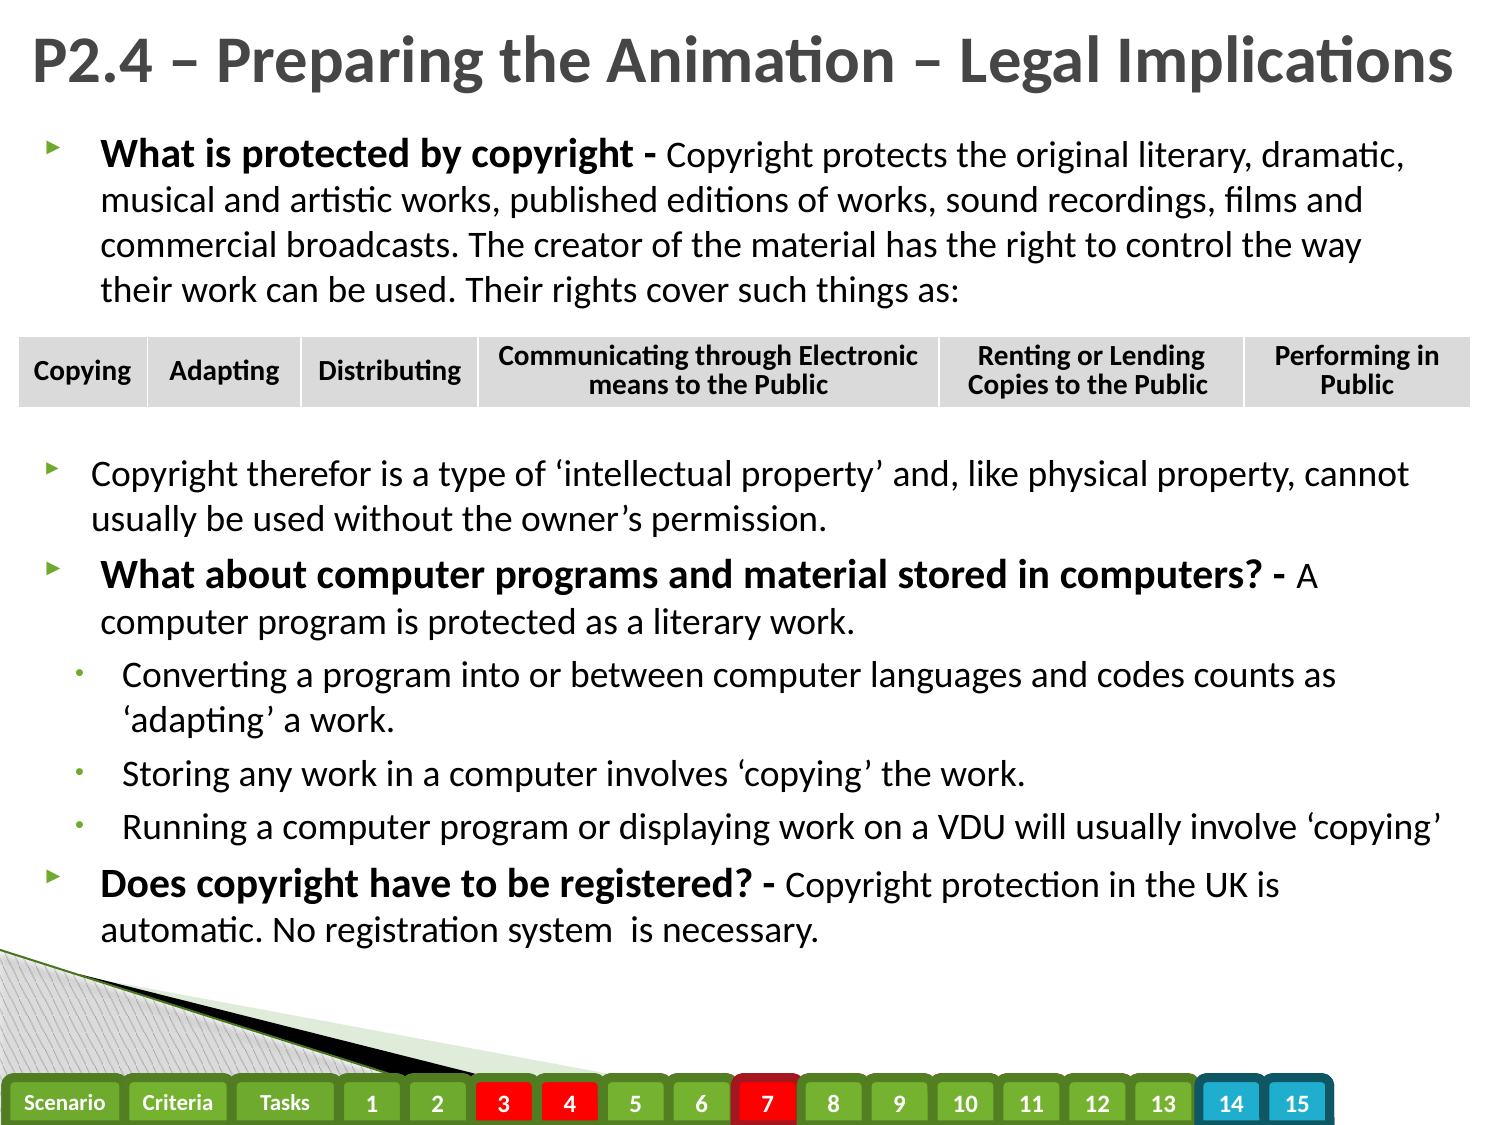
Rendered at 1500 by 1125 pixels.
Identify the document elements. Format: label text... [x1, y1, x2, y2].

table_header Communicating through Electronic means to the Public [479, 337, 938, 407]
table_header Adapting [148, 337, 300, 407]
table_header Renting or Lending Copies to the Public [940, 337, 1243, 407]
table_header Copying [19, 337, 147, 407]
list What is protected by copyright - Copyright protects the original literary, dramatic, musical and artistic works, published editions of works, sound recordings, films and commercial broadcasts. The creator of the material has the right to control the way their work can be used. Their rights cover such things as: Copyright therefor is a type of ‘intellectual property’ and, like physical property, cannot usually be used without the owner’s permission. What about computer programs and material stored in computers? - A computer program is protected as a literary work. Converting a program into or between computer languages and codes counts as ‘adapting’ a work. Storing any work in a computer involves ‘copying’ the work. Running a computer program or displaying work on a VDU will usually involve ‘copying’ Does copyright have to be registered? - Copyright protection in the UK is automatic. No registration system is necessary. [29, 118, 1459, 335]
text_box P2.4 – Preparing the Animation – Legal Implications [17, 19, 1489, 94]
table_header Performing in Public [1245, 337, 1470, 407]
list What is protected by copyright - Copyright protects the original literary, dramatic, musical and artistic works, published editions of works, sound recordings, films and commercial broadcasts. The creator of the material has the right to control the way their work can be used. Their rights cover such things as: Copyright therefor is a type of ‘intellectual property’ and, like physical property, cannot usually be used without the owner’s permission. What about computer programs and material stored in computers? - A computer program is protected as a literary work. Converting a program into or between computer languages and codes counts as ‘adapting’ a work. Storing any work in a computer involves ‘copying’ the work. Running a computer program or displaying work on a VDU will usually involve ‘copying’ Does copyright have to be registered? - Copyright protection in the UK is automatic. No registration system is necessary. [29, 412, 1459, 1012]
table_header Distributing [302, 337, 477, 407]
